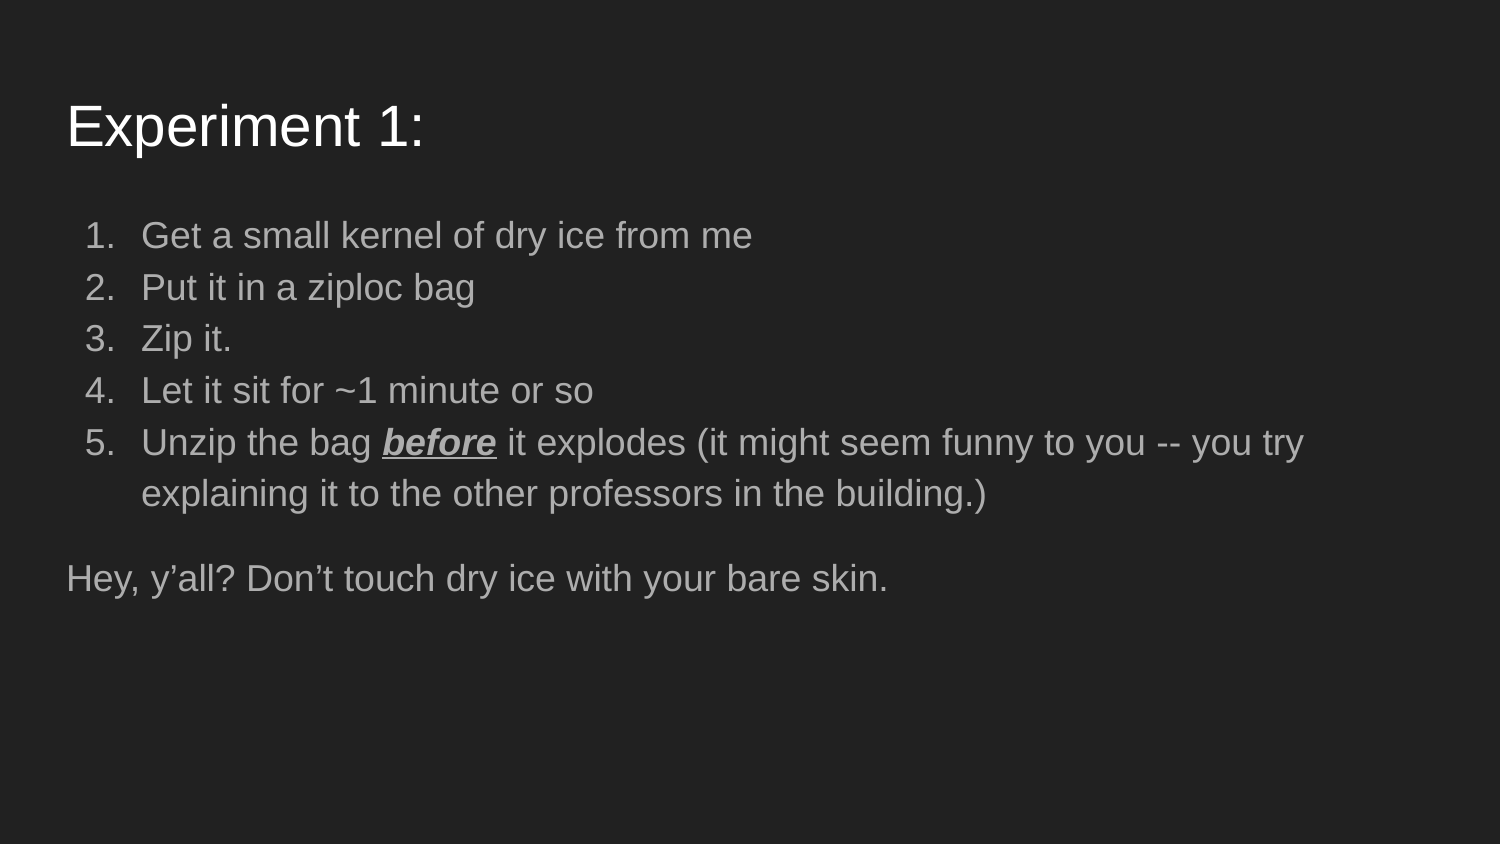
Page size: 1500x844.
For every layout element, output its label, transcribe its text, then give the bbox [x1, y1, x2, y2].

list Get a small kernel of dry ice from me Put it in a ziploc bag Zip it. Let it sit for ~1 minute or so Unzip the bag before it explodes (it might seem funny to you -- you try explaining it to the other professors in the building.) Hey, y’all? Don’t touch dry ice with your bare skin. [51, 189, 1449, 750]
title Experiment 1: [51, 72, 1449, 167]
